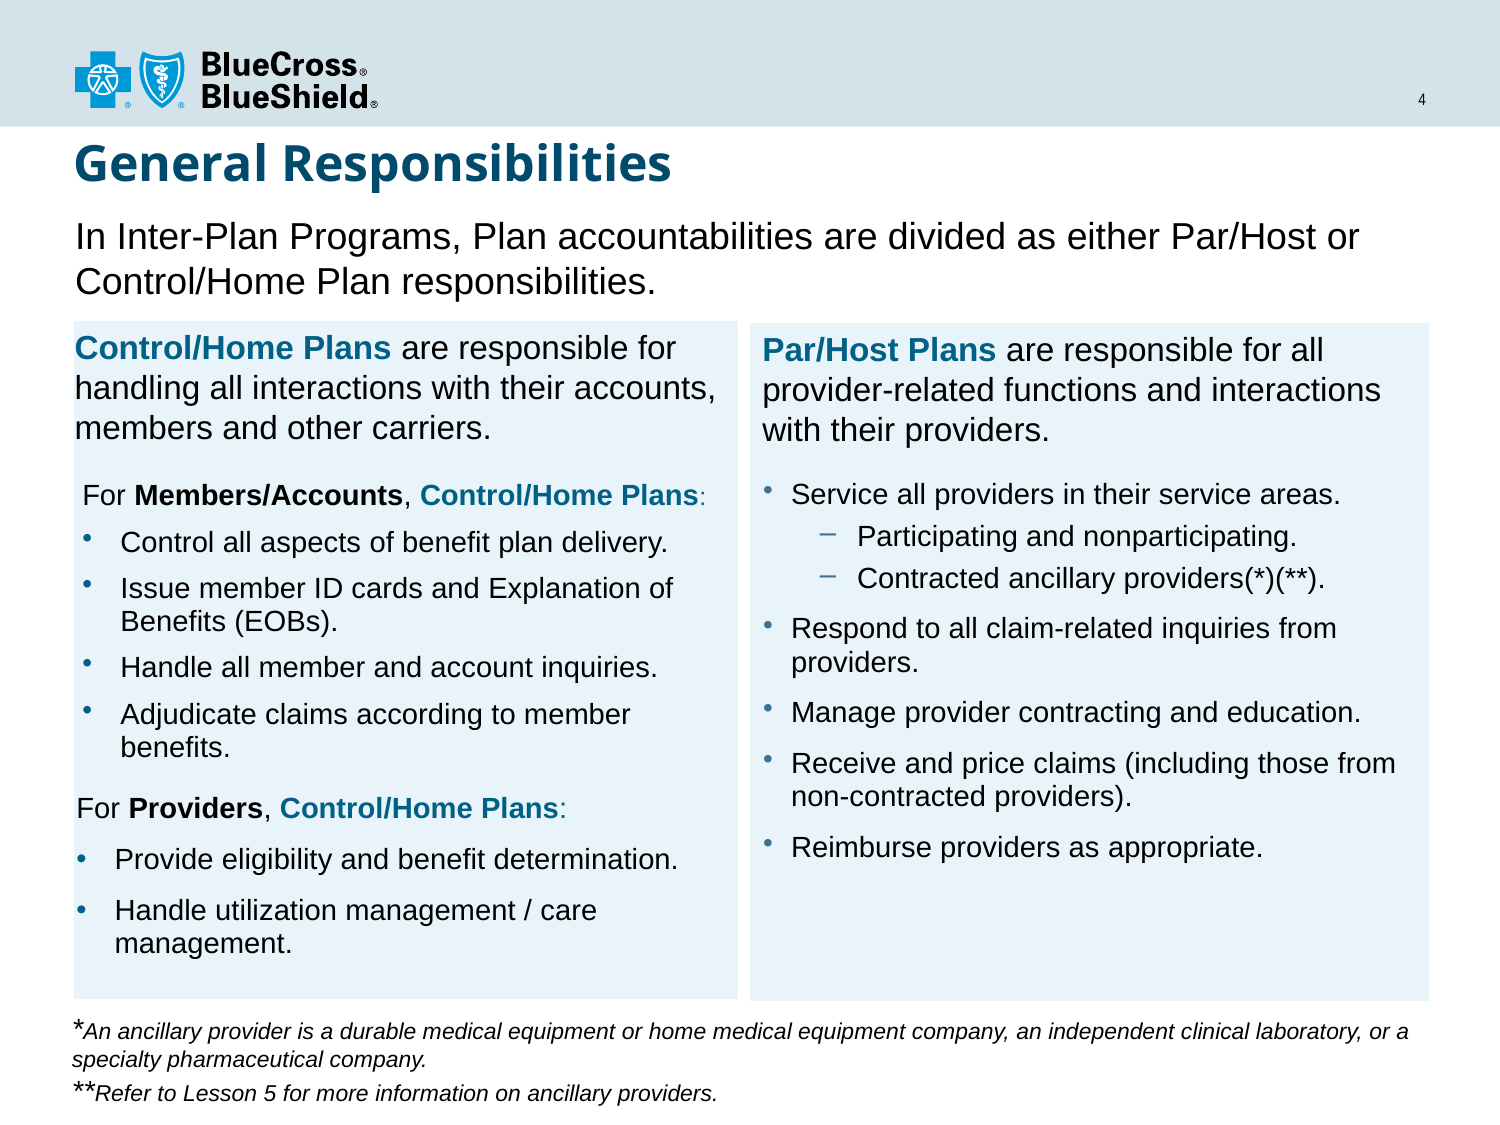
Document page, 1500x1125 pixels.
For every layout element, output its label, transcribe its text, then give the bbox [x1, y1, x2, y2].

text_box *An ancillary provider is a durable medical equipment or home medical equipment company, an independent clinical laboratory, or a specialty pharmaceutical company. **Refer to Lesson 5 for more information on ancillary providers. [71, 1010, 1441, 1115]
text_box Control/Home Plans are responsible for handling all interactions with their accounts, members and other carriers. [74, 326, 739, 454]
text_box For Members/Accounts, Control/Home Plans: Control all aspects of benefit plan delivery. Issue member ID cards and Explanation of Benefits (EOBs). Handle all member and account inquiries. Adjudicate claims according to member benefits. [82, 479, 741, 772]
text_box Service all providers in their service areas. Participating and nonparticipating. Contracted ancillary providers(*)(**). Respond to all claim-related inquiries from providers. Manage provider contracting and education. Receive and price claims (including those from non-contracted providers). Reimburse providers as appropriate. [763, 477, 1441, 937]
text_box Par/Host Plans are responsible for all provider-related functions and interactions with their providers. [745, 319, 1433, 1006]
text_box For Providers, Control/Home Plans: Provide eligibility and benefit determination. Handle utilization management / care management. [76, 792, 746, 968]
picture [178, 101, 185, 109]
picture [124, 101, 131, 109]
text_box [70, 317, 742, 1003]
title General Responsibilities [73, 129, 1423, 241]
list In Inter-Plan Programs, Plan accountabilities are divided as either Par/Host or Control/Home Plan responsibilities. [75, 212, 1425, 325]
